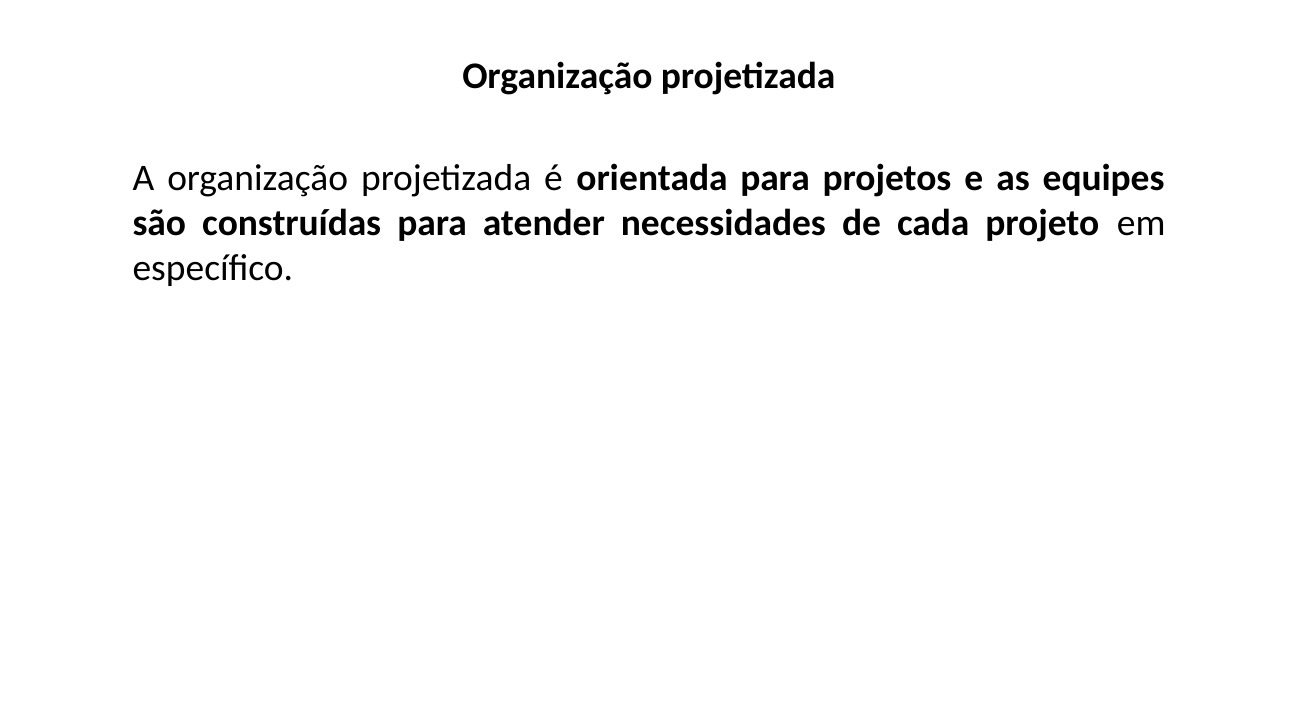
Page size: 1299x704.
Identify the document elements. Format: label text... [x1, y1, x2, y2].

text_box A organização projetizada é orientada para projetos e as equipes são construídas para atender necessidades de cada projeto em específico. [117, 145, 1181, 297]
text_box Organização projetizada [0, 43, 1299, 104]
text_box [43, 155, 1240, 704]
